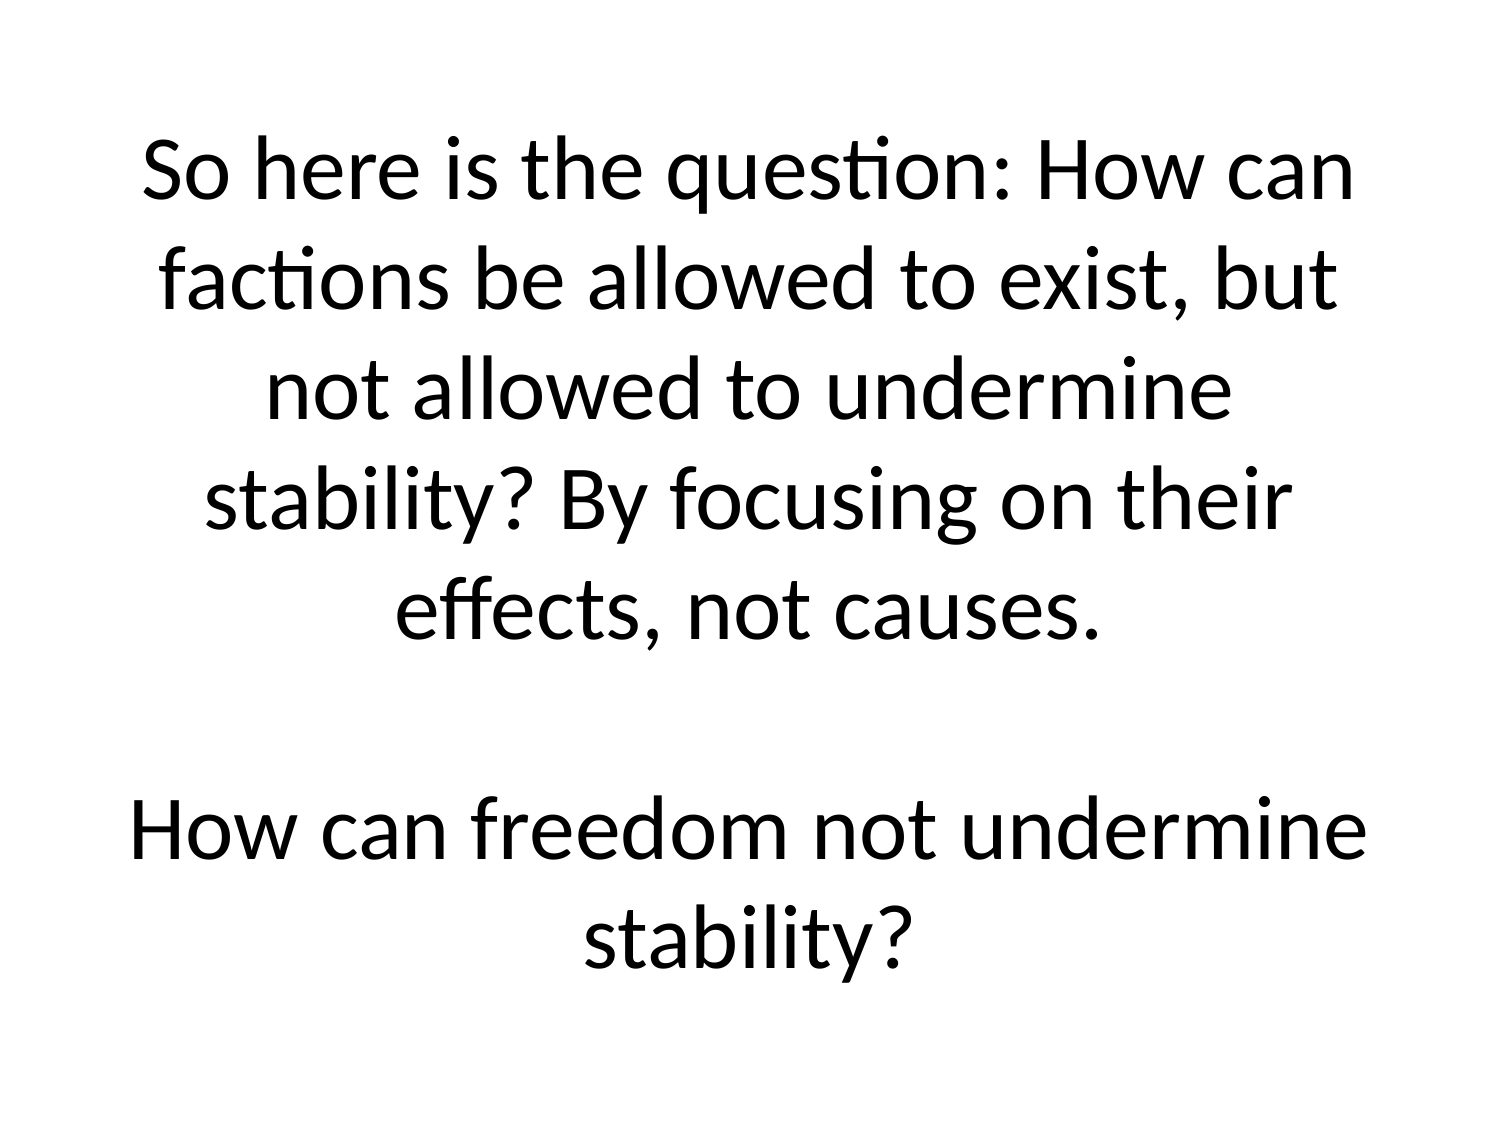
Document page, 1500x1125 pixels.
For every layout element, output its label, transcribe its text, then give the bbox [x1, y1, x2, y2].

title So here is the question: How can factions be allowed to exist, but not allowed to undermine stability? By focusing on their effects, not causes. How can freedom not undermine stability? [74, 44, 1426, 1051]
